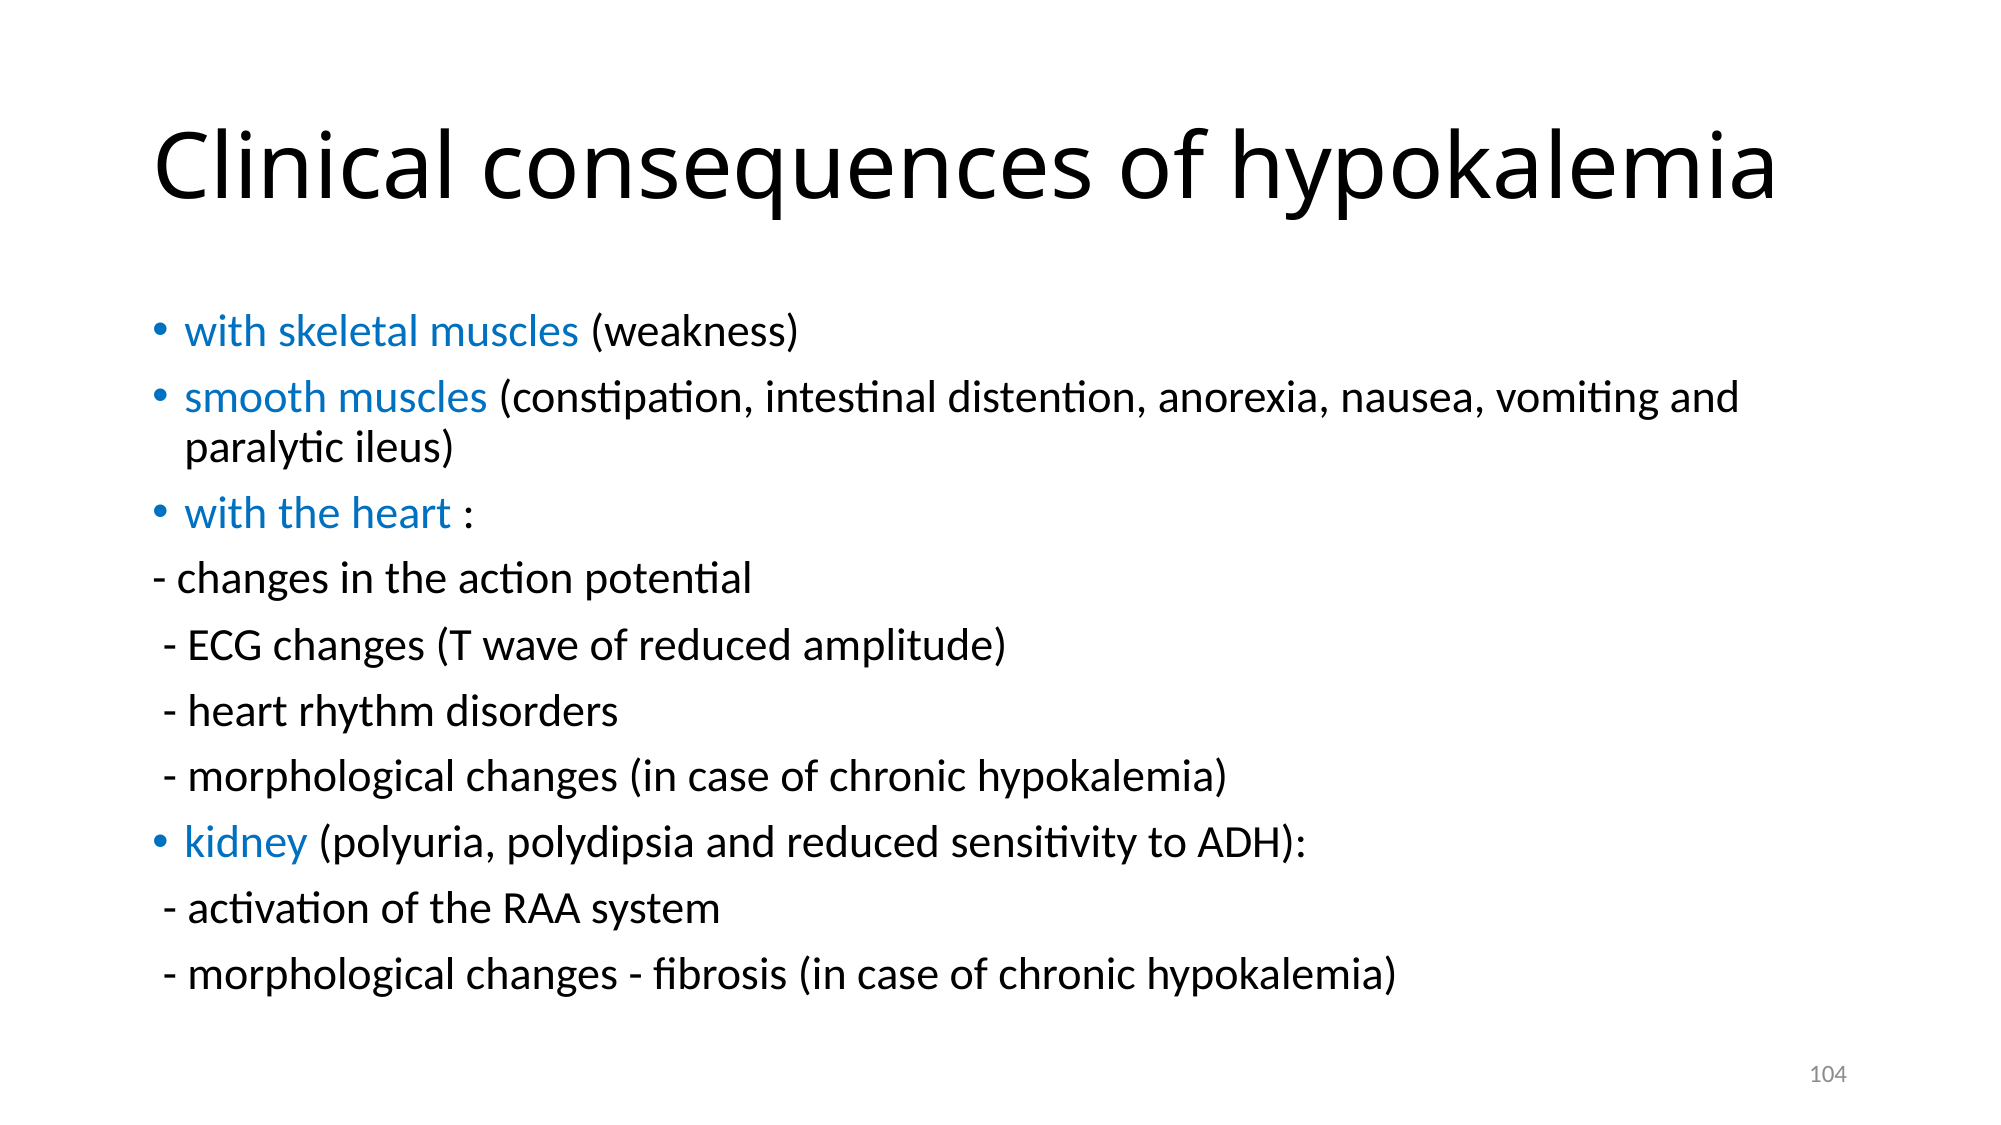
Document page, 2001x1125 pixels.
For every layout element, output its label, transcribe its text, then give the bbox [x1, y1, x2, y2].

list with skeletal muscles (weakness) smooth muscles (constipation, intestinal distention, anorexia, nausea, vomiting and paralytic ileus) with the heart : - changes in the action potential - ECG changes (T wave of reduced amplitude) - heart rhythm disorders - morphological changes (in case of chronic hypokalemia) kidney (polyuria, polydipsia and reduced sensitivity to ADH): - activation of the RAA system - morphological changes - fibrosis (in case of chronic hypokalemia) [137, 299, 1863, 1014]
title Clinical consequences of hypokalemia [137, 59, 1863, 278]
slide_number 104 [1412, 1042, 1863, 1103]
